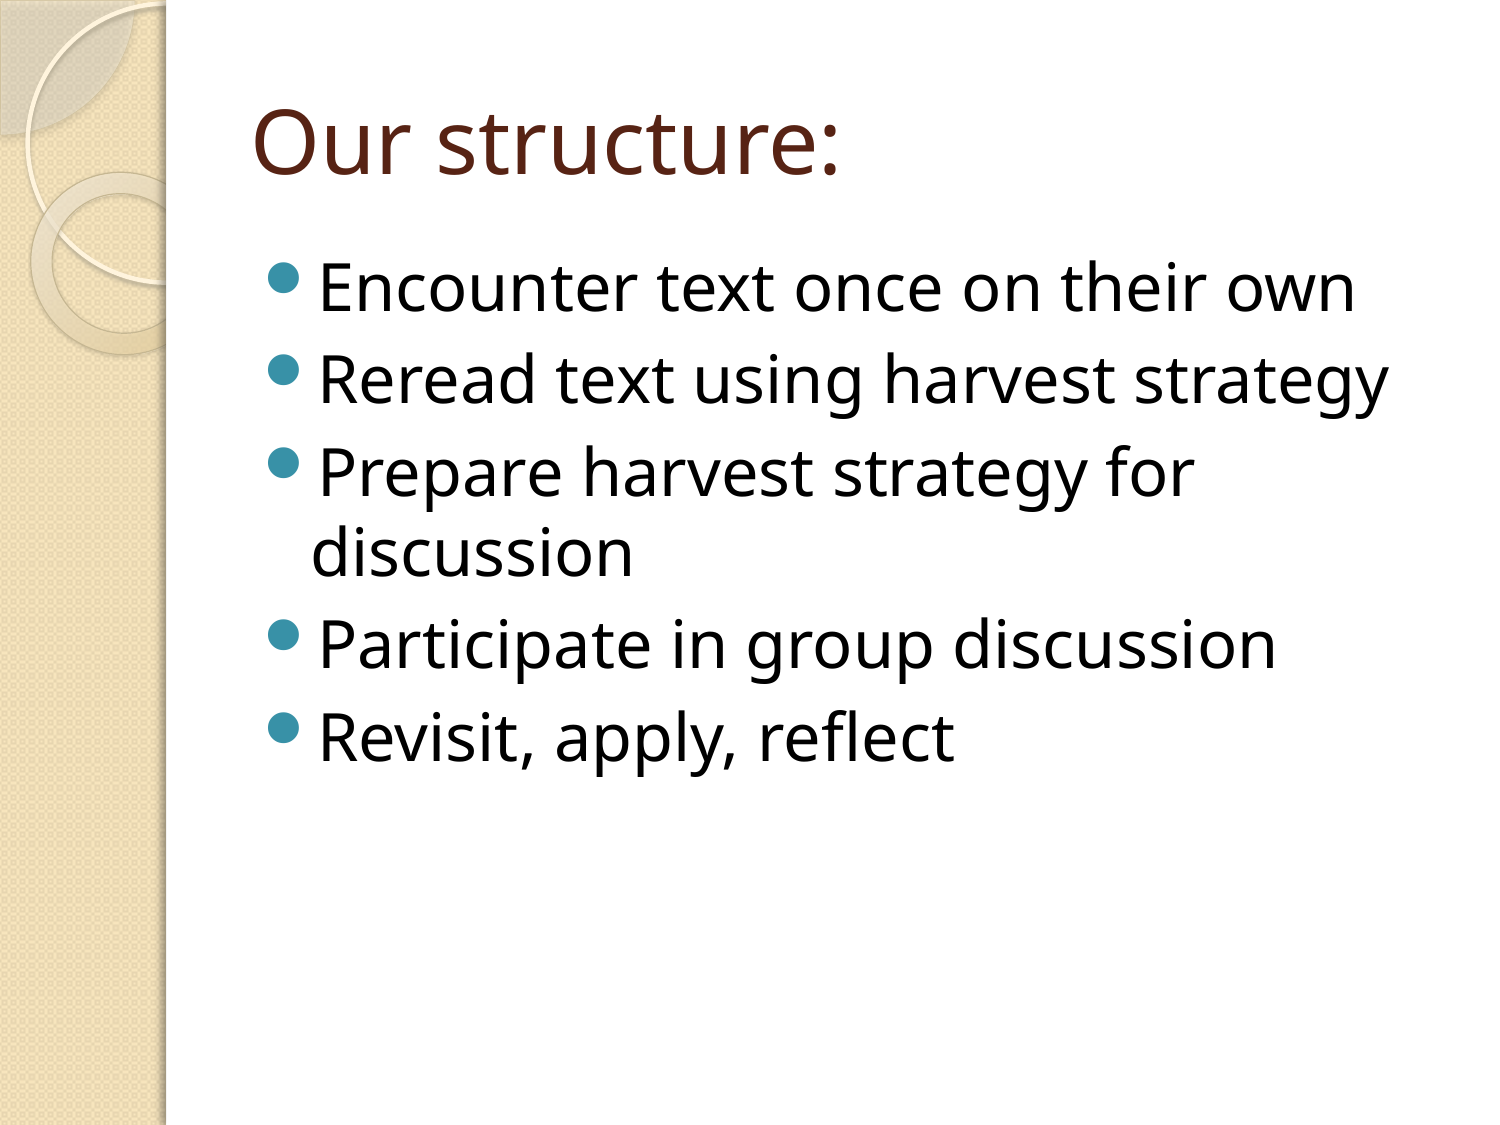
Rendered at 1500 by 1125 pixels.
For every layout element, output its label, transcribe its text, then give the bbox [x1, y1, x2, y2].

title Our structure: [235, 45, 1466, 233]
list Encounter text once on their own Reread text using harvest strategy Prepare harvest strategy for discussion Participate in group discussion Revisit, apply, reflect [235, 237, 1466, 1025]
